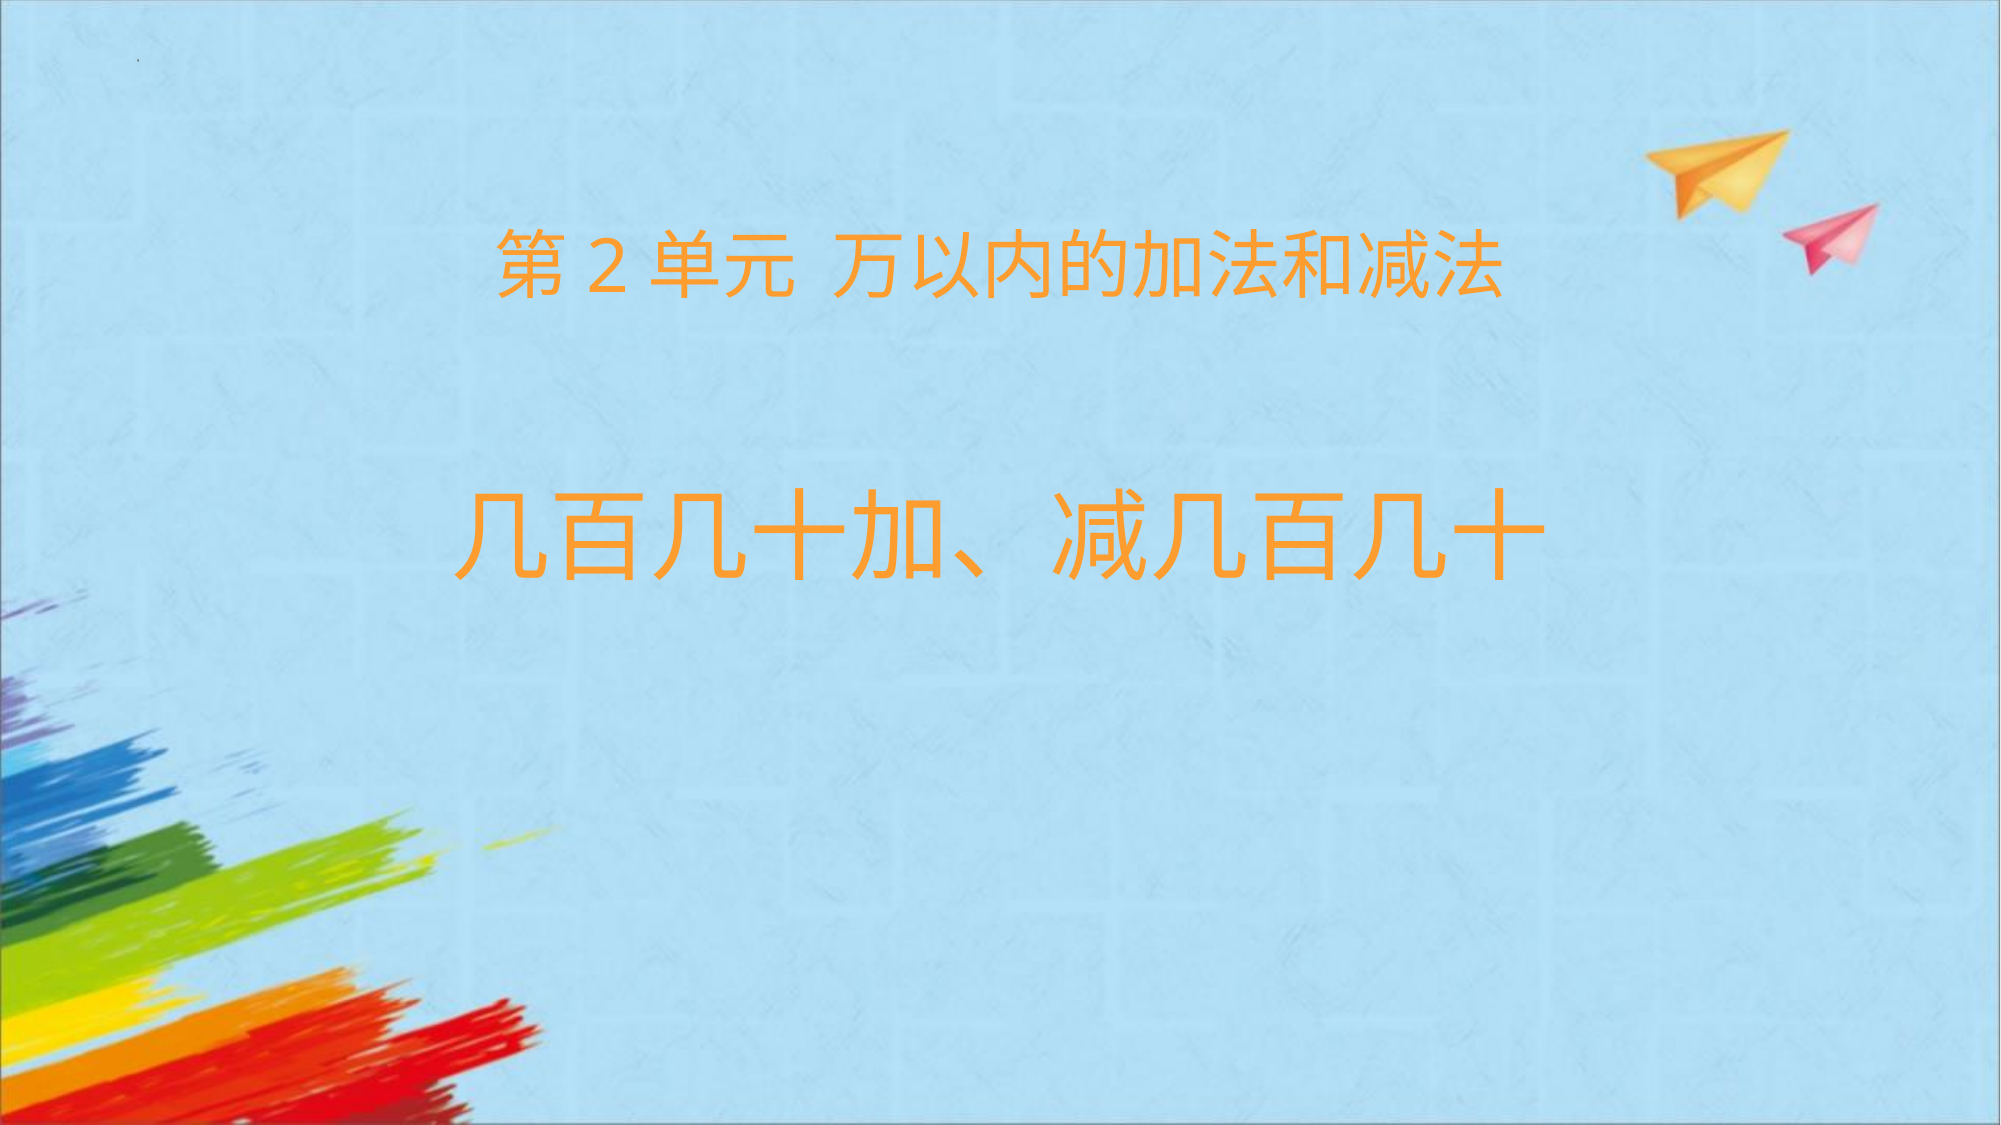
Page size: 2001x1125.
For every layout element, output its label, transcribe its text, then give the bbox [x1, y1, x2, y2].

title 第2单元 万以内的加法和减法 [0, 128, 2000, 398]
subtitle 几百几十加、减几百几十 [0, 465, 2000, 651]
picture [0, 0, 2001, 1125]
